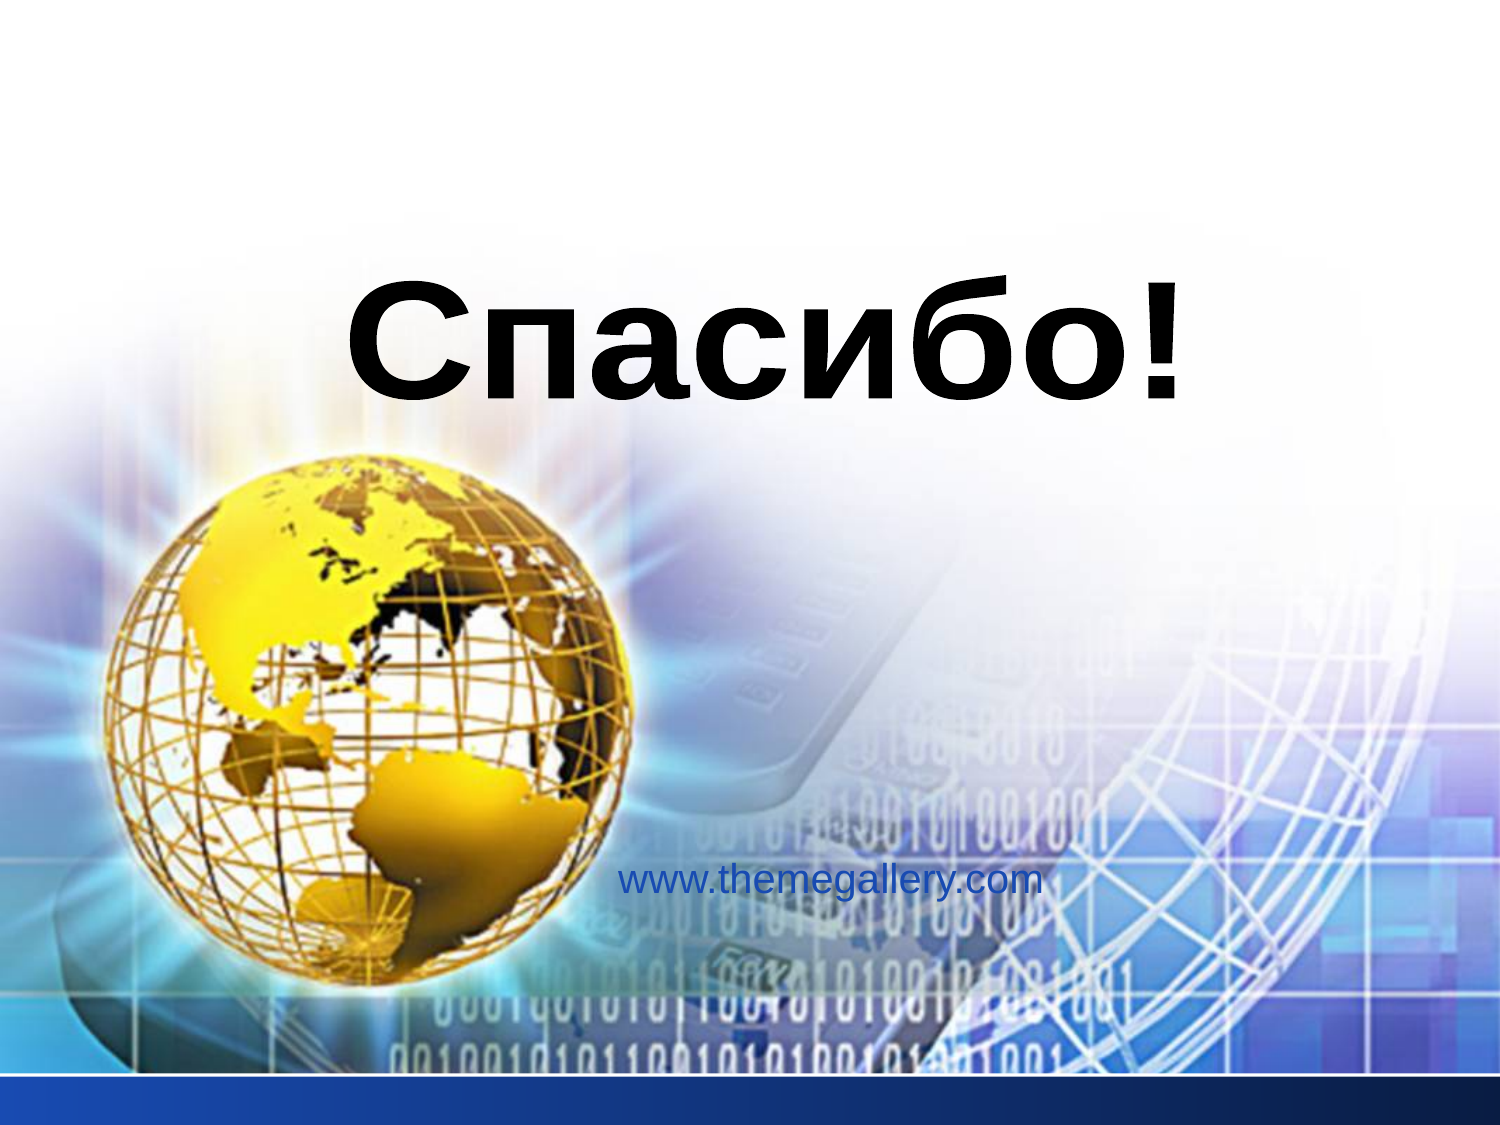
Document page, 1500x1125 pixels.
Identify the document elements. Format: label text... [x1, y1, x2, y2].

text_box www.themegallery.com [249, 849, 1413, 913]
picture [0, 0, 1500, 1073]
